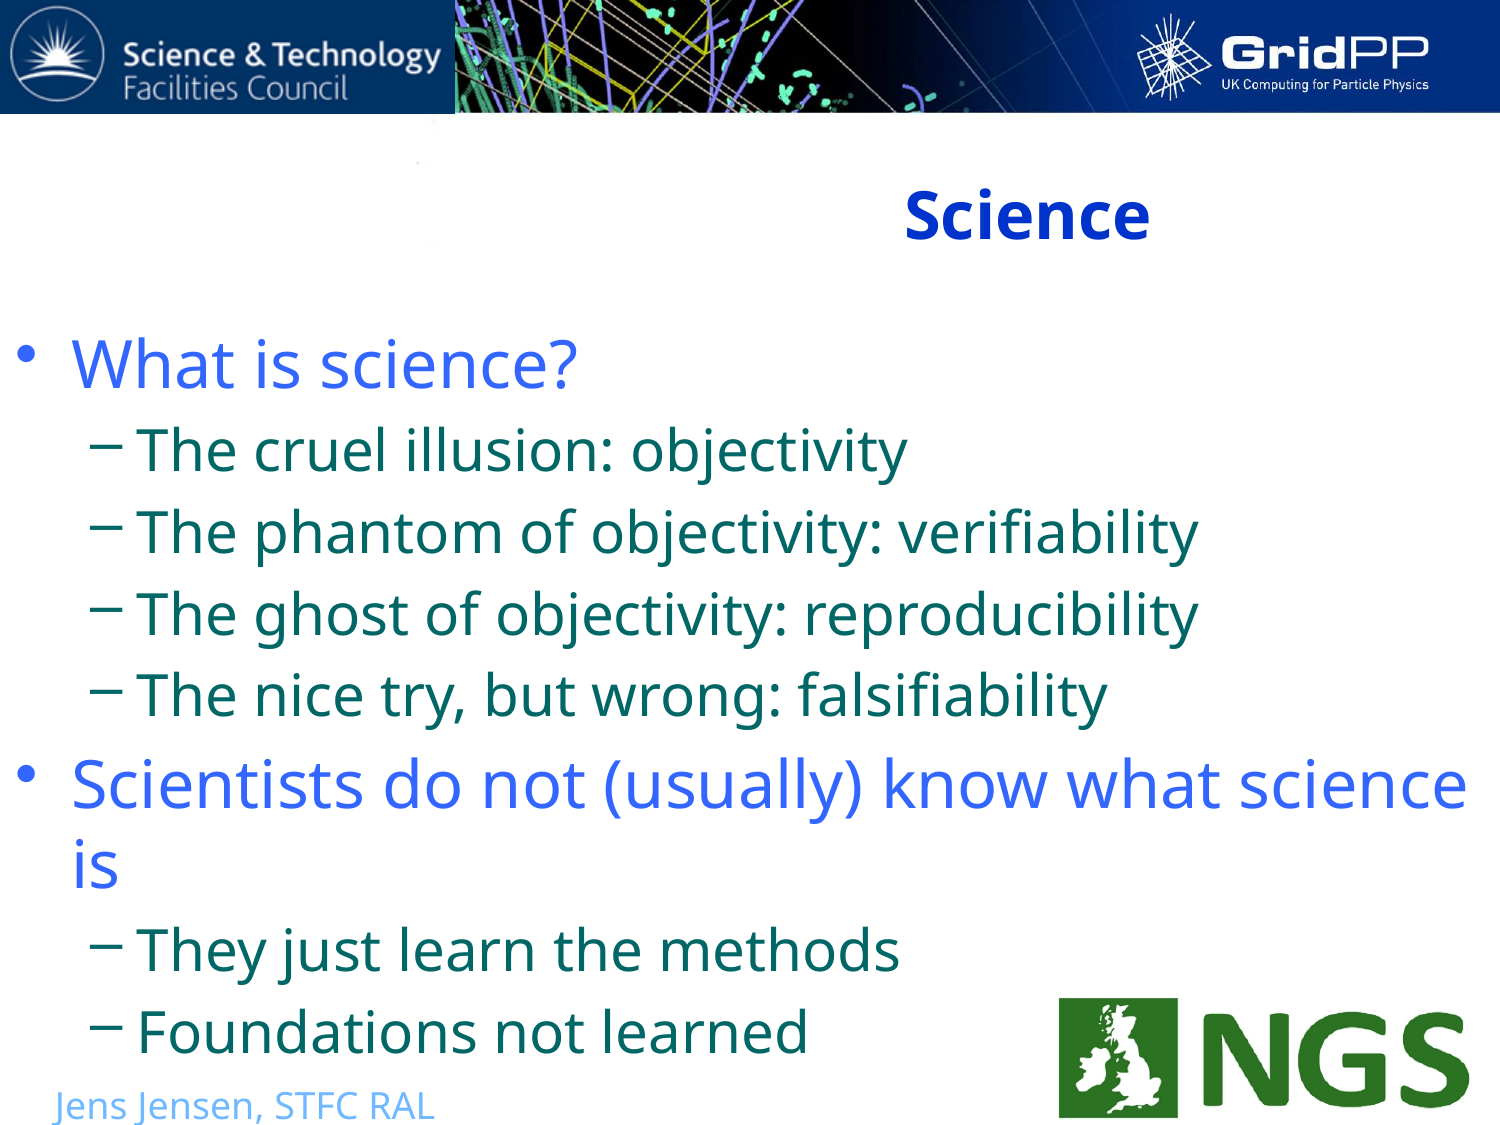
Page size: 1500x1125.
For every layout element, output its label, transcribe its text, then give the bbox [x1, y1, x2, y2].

list What is science? The cruel illusion: objectivity The phantom of objectivity: verifiability The ghost of objectivity: reproducibility The nice try, but wrong: falsifiability Scientists do not (usually) know what science is They just learn the methods Foundations not learned [0, 314, 1500, 1036]
picture [0, 0, 1500, 314]
title Science [584, 125, 1473, 301]
picture [0, 1036, 1500, 1125]
